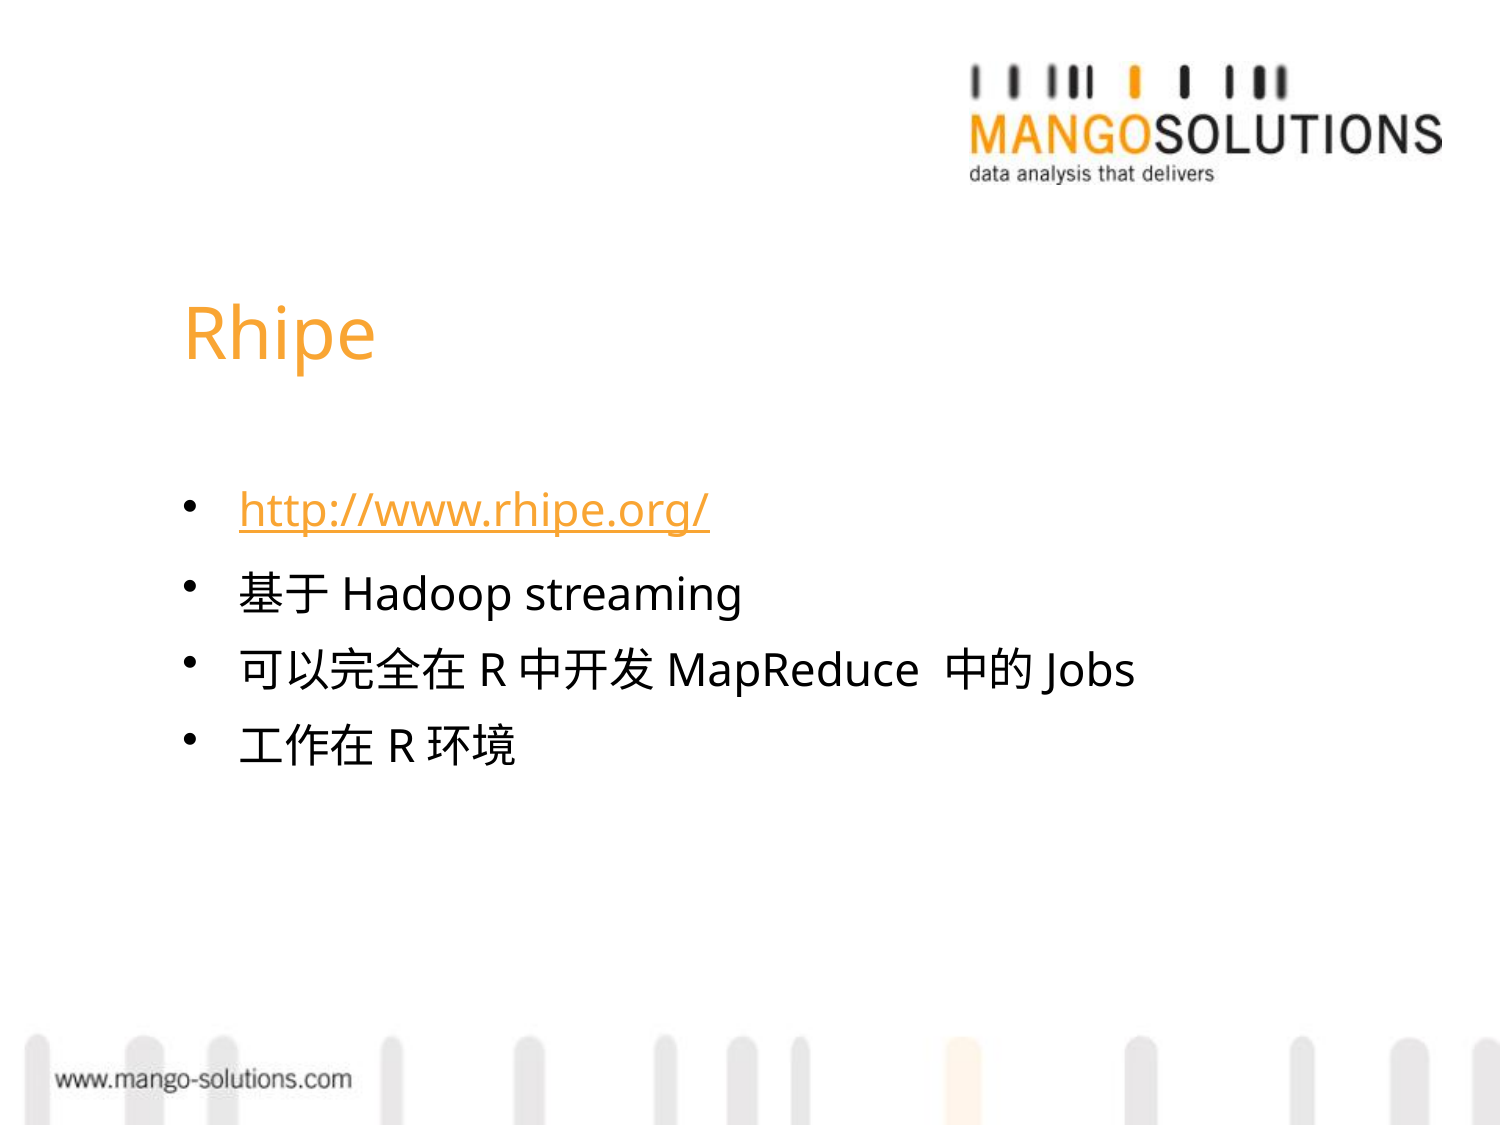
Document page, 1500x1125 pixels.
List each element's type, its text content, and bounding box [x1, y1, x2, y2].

list http://www.rhipe.org/ 基于Hadoop streaming 可以完全在R中开发MapReduce 中的Jobs 工作在R环境 [182, 480, 1443, 1010]
picture [0, 1012, 1500, 1125]
picture [969, 61, 1442, 185]
title Rhipe [182, 290, 1443, 466]
